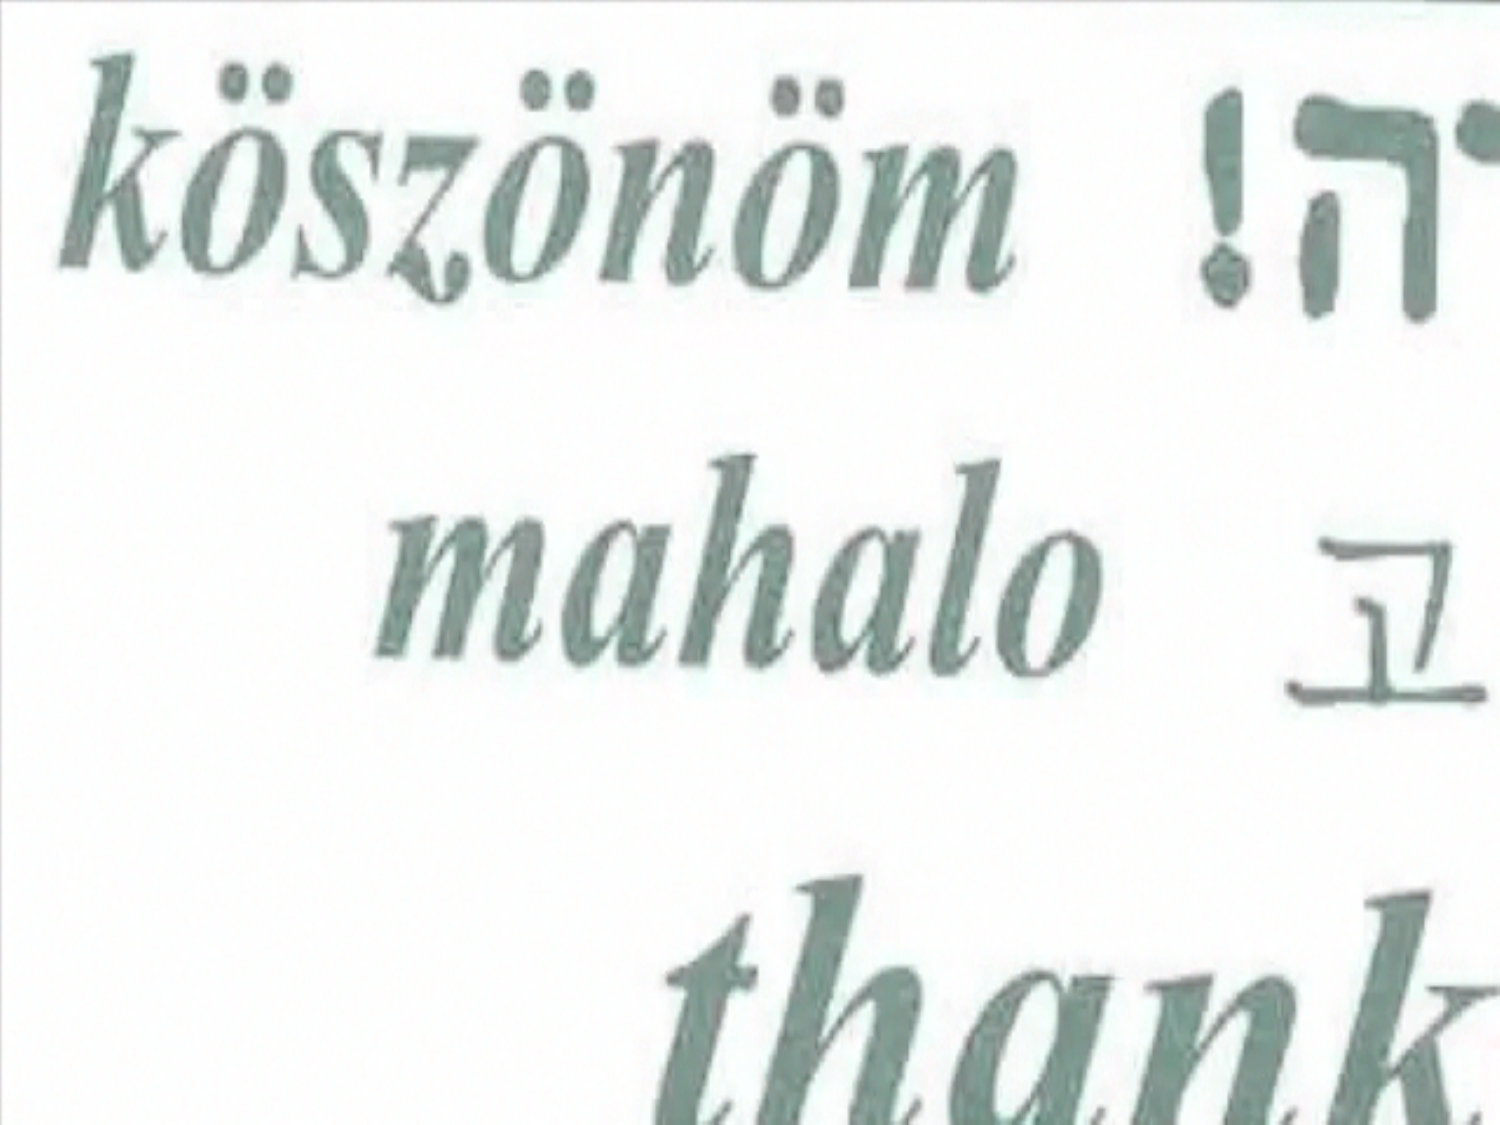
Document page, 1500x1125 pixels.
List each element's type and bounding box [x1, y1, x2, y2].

text_box [0, 0, 1500, 1125]
